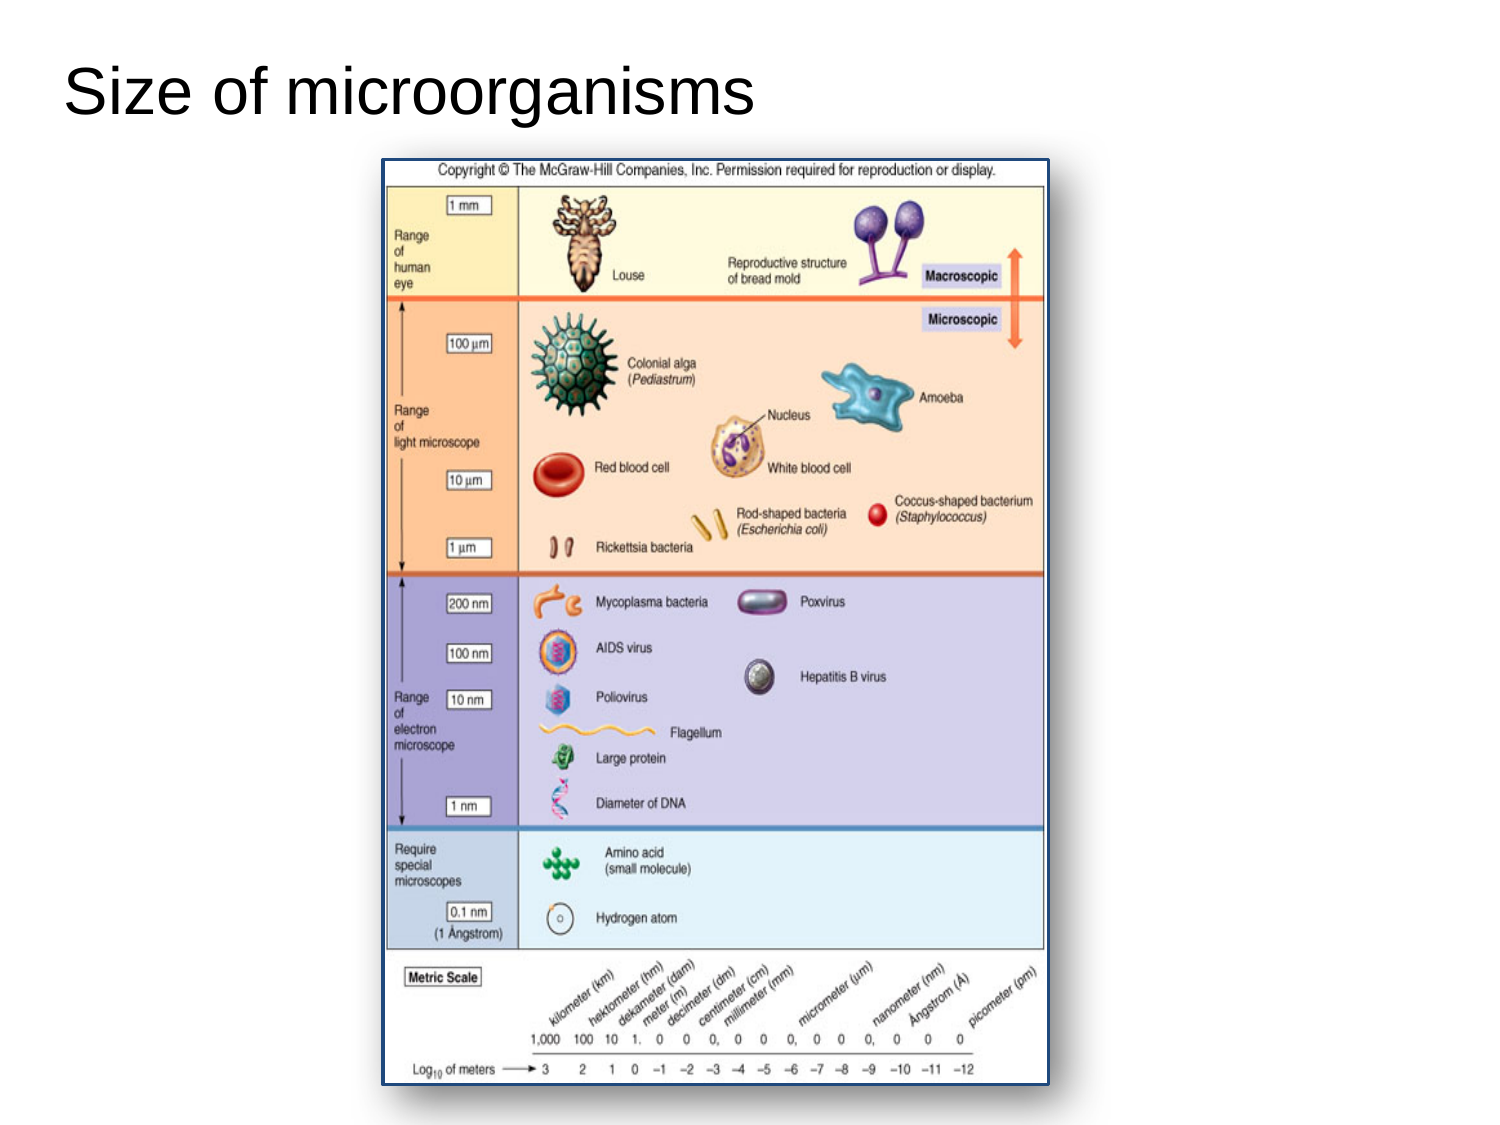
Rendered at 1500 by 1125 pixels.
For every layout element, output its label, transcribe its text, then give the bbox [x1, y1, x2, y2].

picture [384, 160, 1047, 1084]
text_box Size of microorganisms [49, 40, 910, 136]
